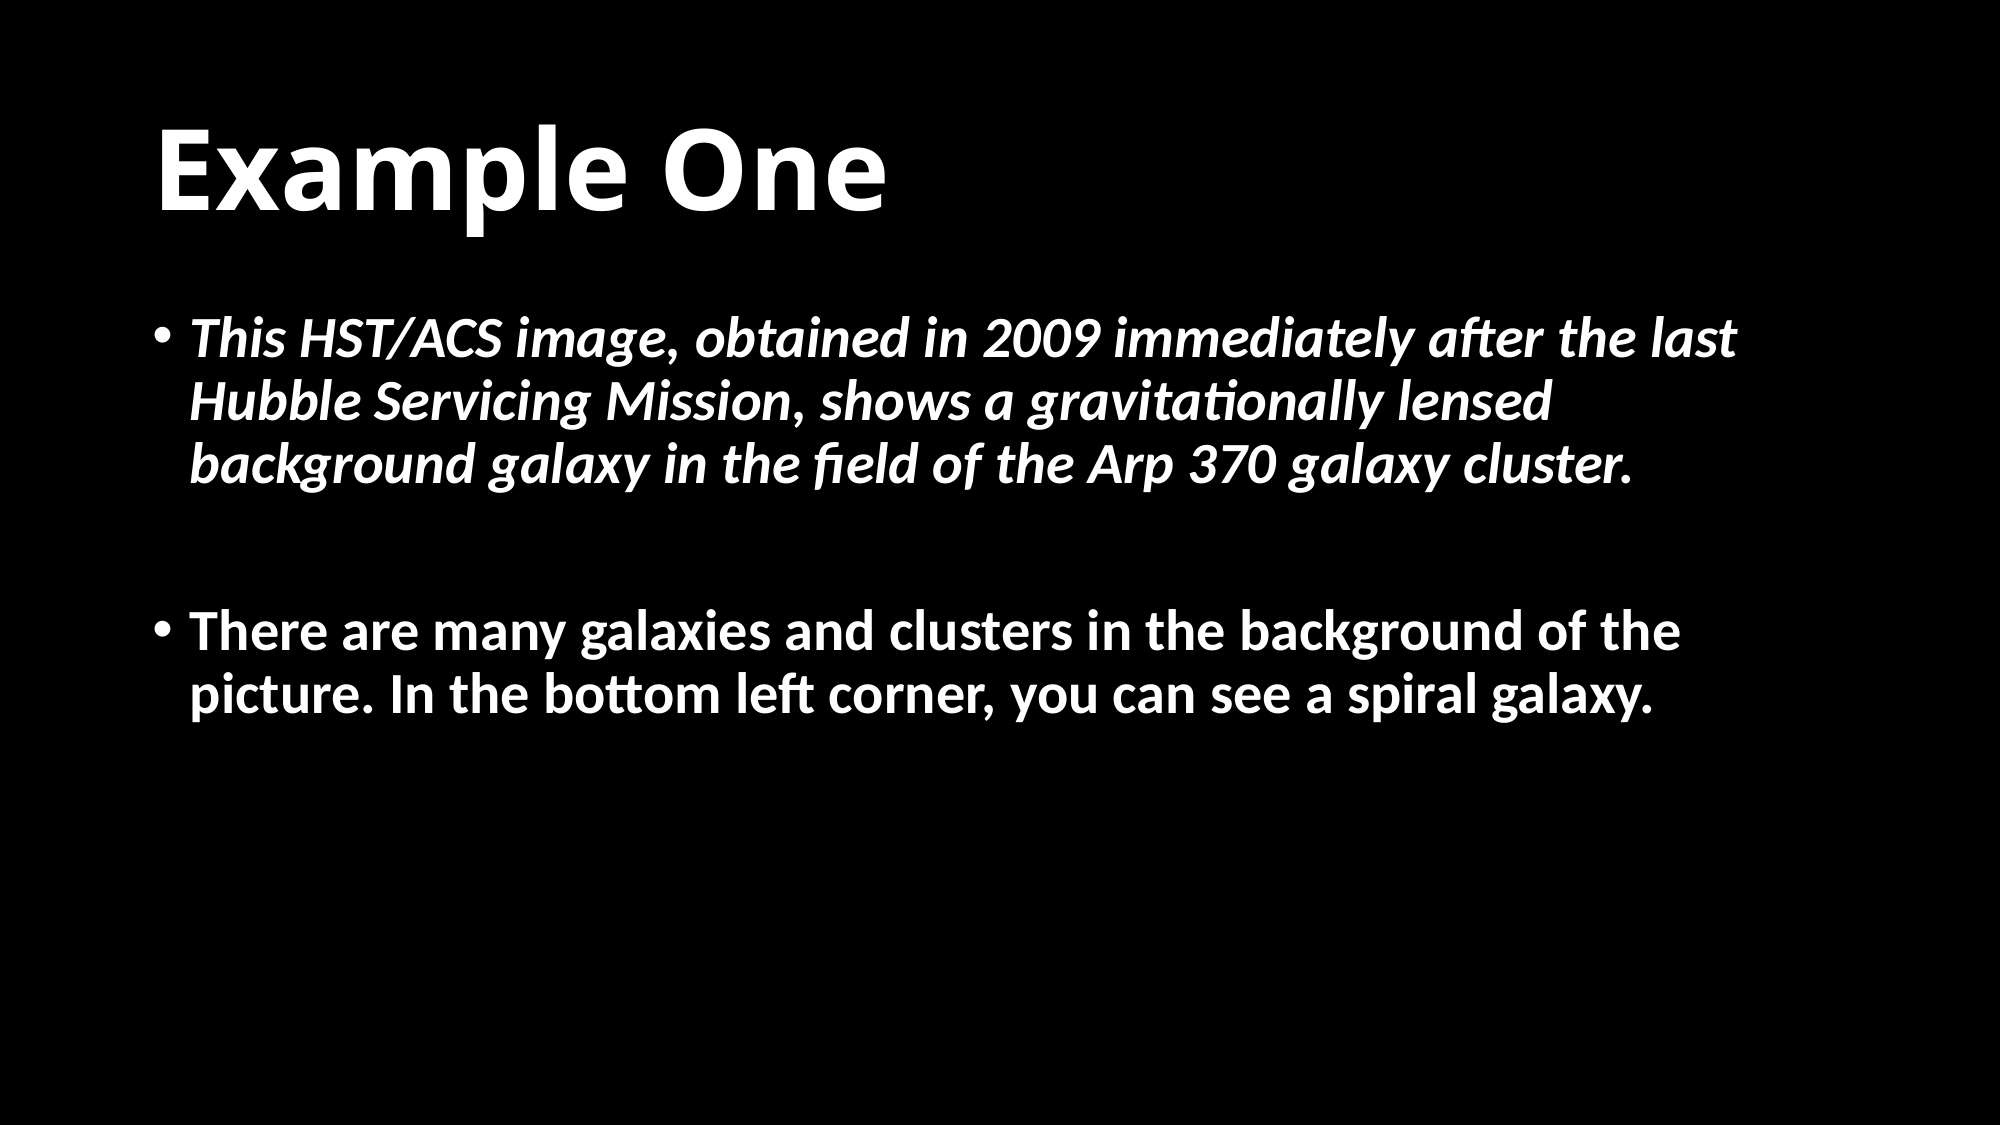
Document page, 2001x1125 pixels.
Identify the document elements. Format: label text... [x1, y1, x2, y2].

list This HST/ACS image, obtained in 2009 immediately after the last Hubble Servicing Mission, shows a gravitationally lensed background galaxy in the field of the Arp 370 galaxy cluster. There are many galaxies and clusters in the background of the picture. In the bottom left corner, you can see a spiral galaxy. [137, 299, 1863, 1014]
title Example One [137, 59, 1863, 278]
